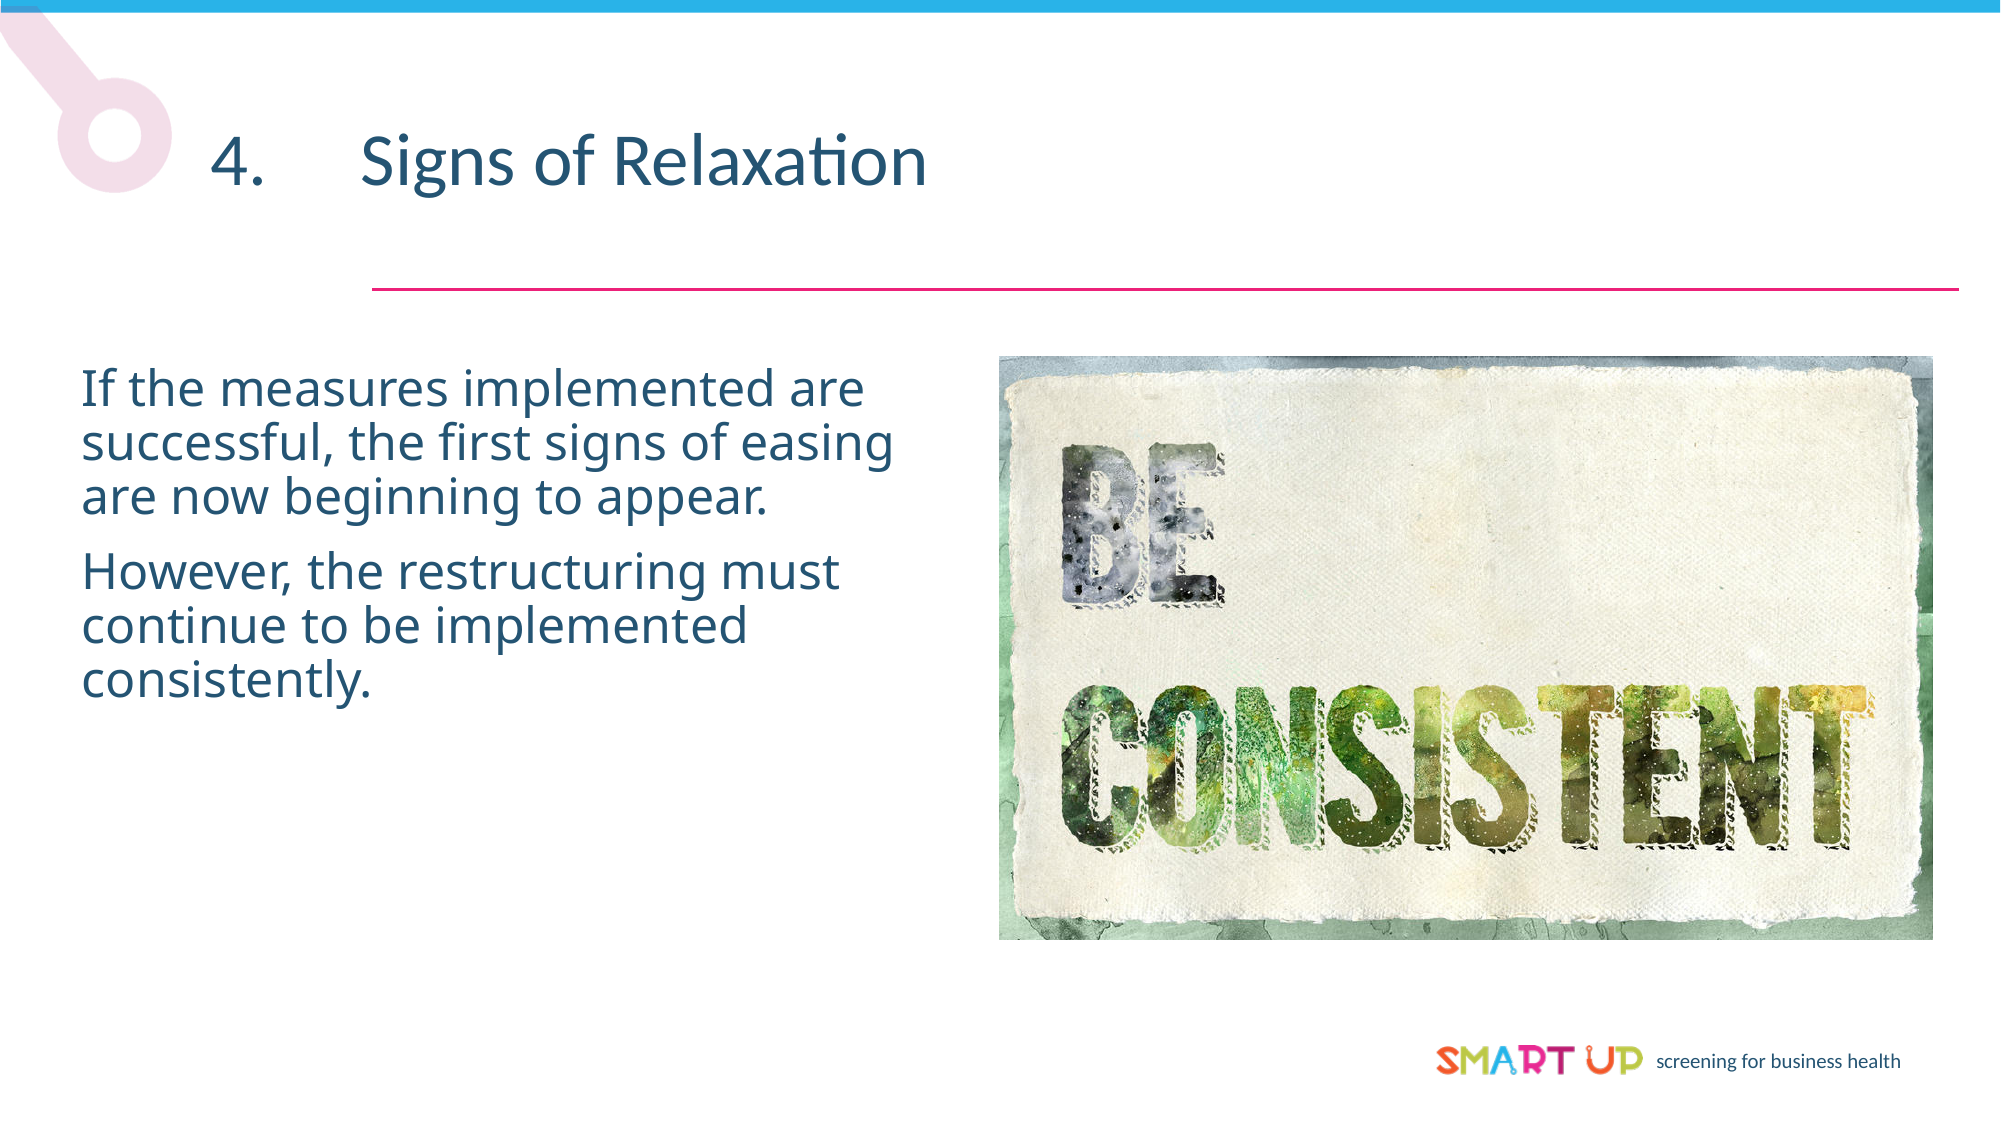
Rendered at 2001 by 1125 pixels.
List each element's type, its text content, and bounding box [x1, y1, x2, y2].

picture [999, 356, 1933, 940]
list If the measures implemented are successful, the first signs of easing are now beginning to appear. However, the restructuring must continue to be implemented consistently. [66, 355, 956, 1008]
list 4. Signs of Relaxation [195, 112, 1648, 228]
picture [1436, 1045, 1643, 1078]
picture [0, 6, 224, 218]
